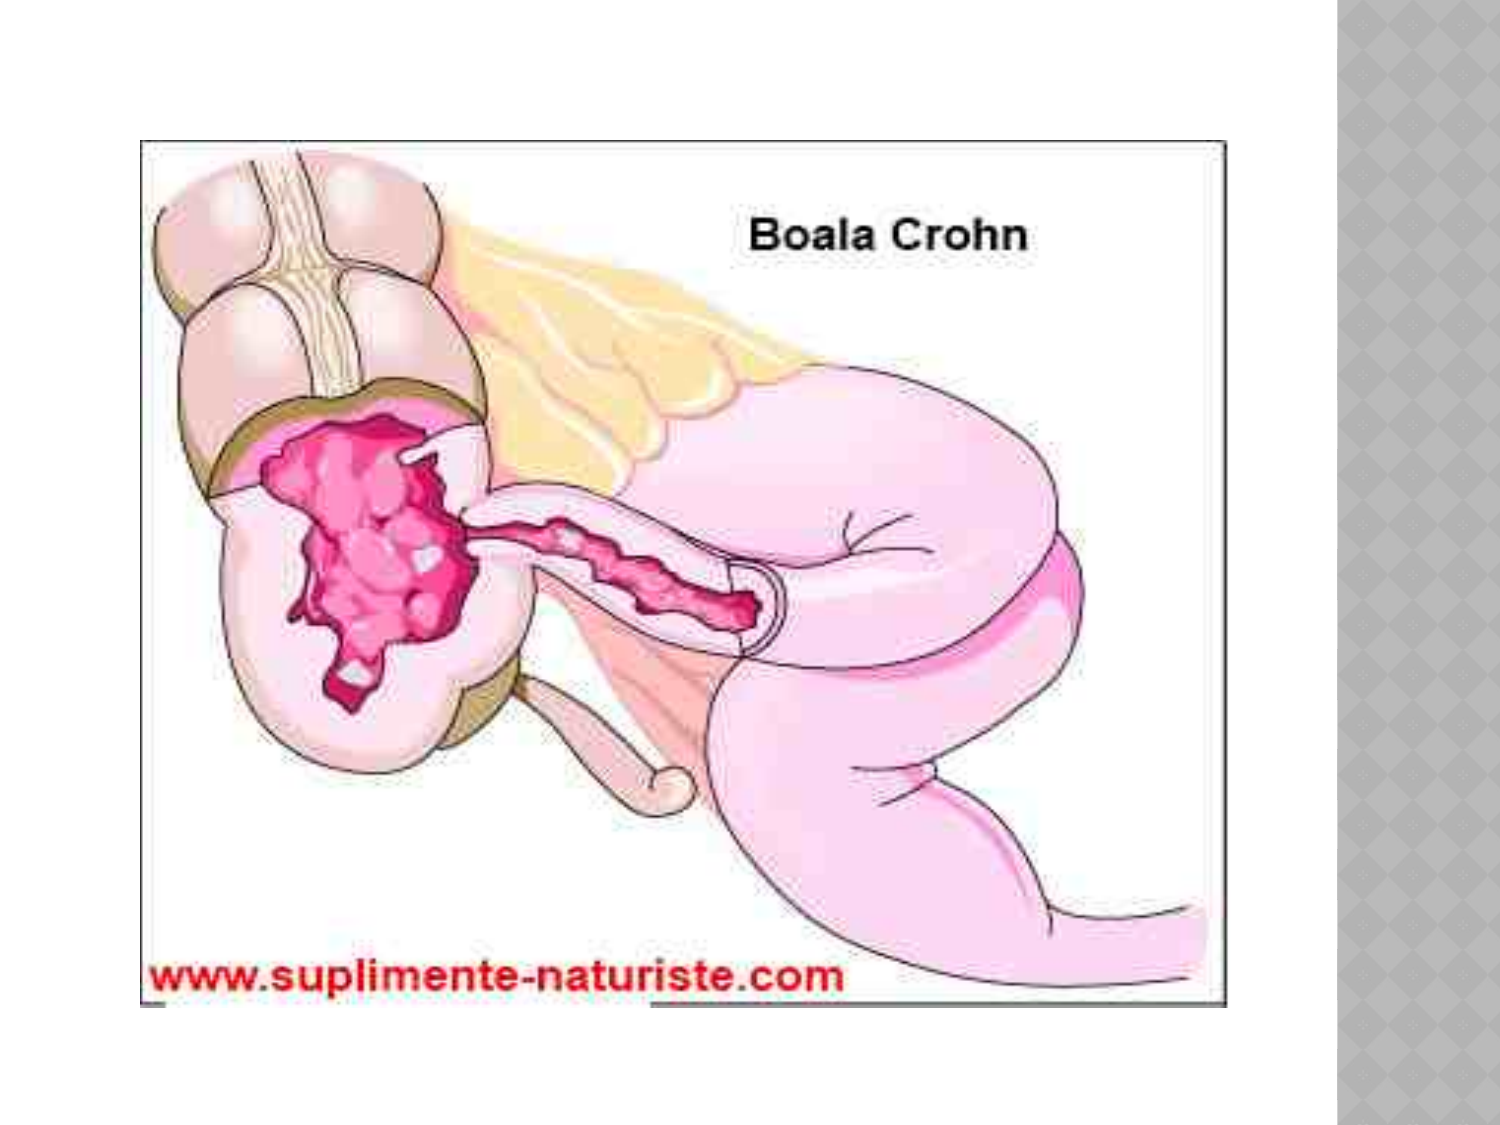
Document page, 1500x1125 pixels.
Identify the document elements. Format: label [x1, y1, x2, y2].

picture [140, 140, 1231, 1008]
